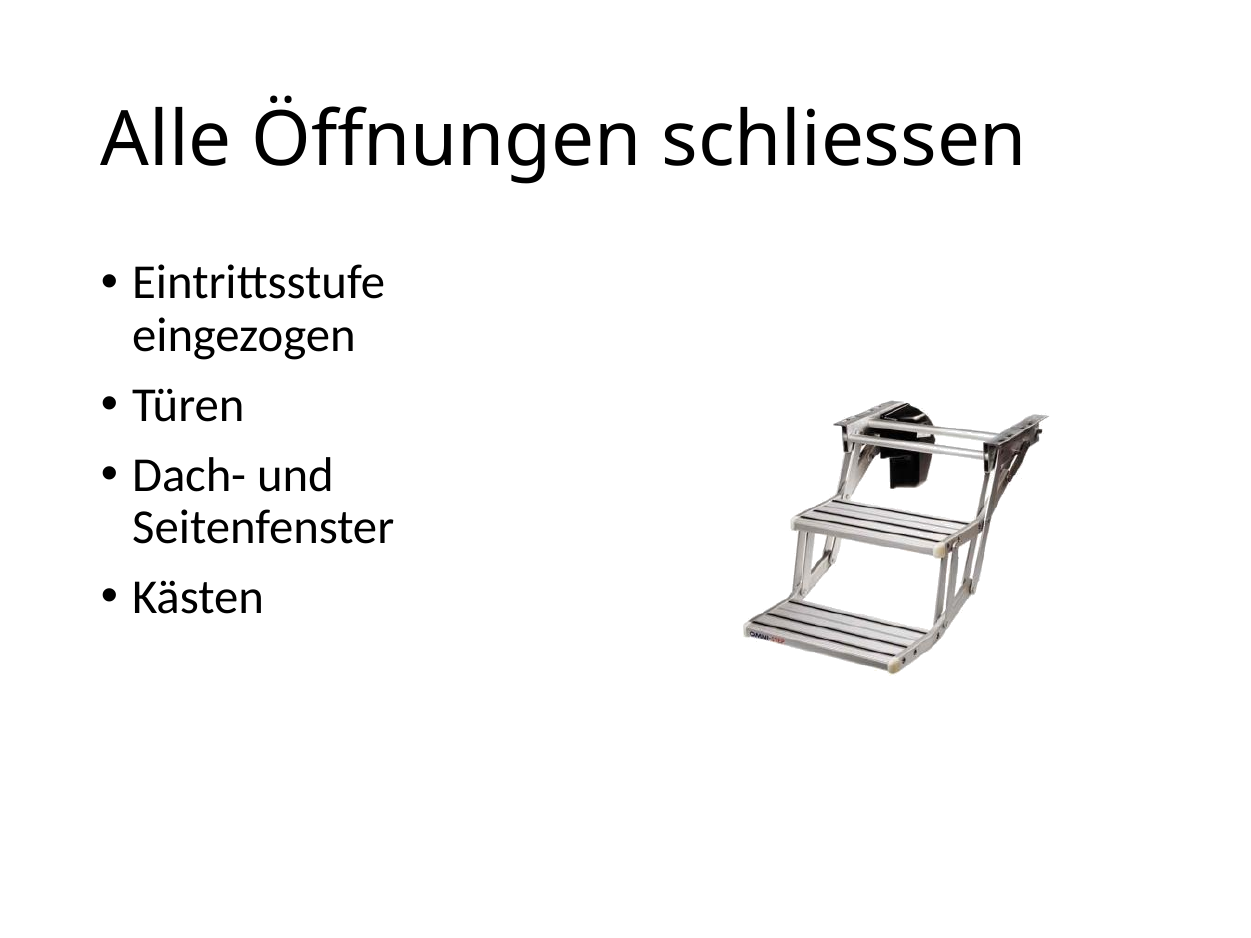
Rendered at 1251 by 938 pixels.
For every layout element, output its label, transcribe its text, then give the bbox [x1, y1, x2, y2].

title Alle Öffnungen schliessen [85, 49, 1164, 232]
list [725, 389, 1075, 679]
list Eintrittsstufe eingezogen Türen Dach- und Seitenfenster Kästen [85, 249, 618, 845]
